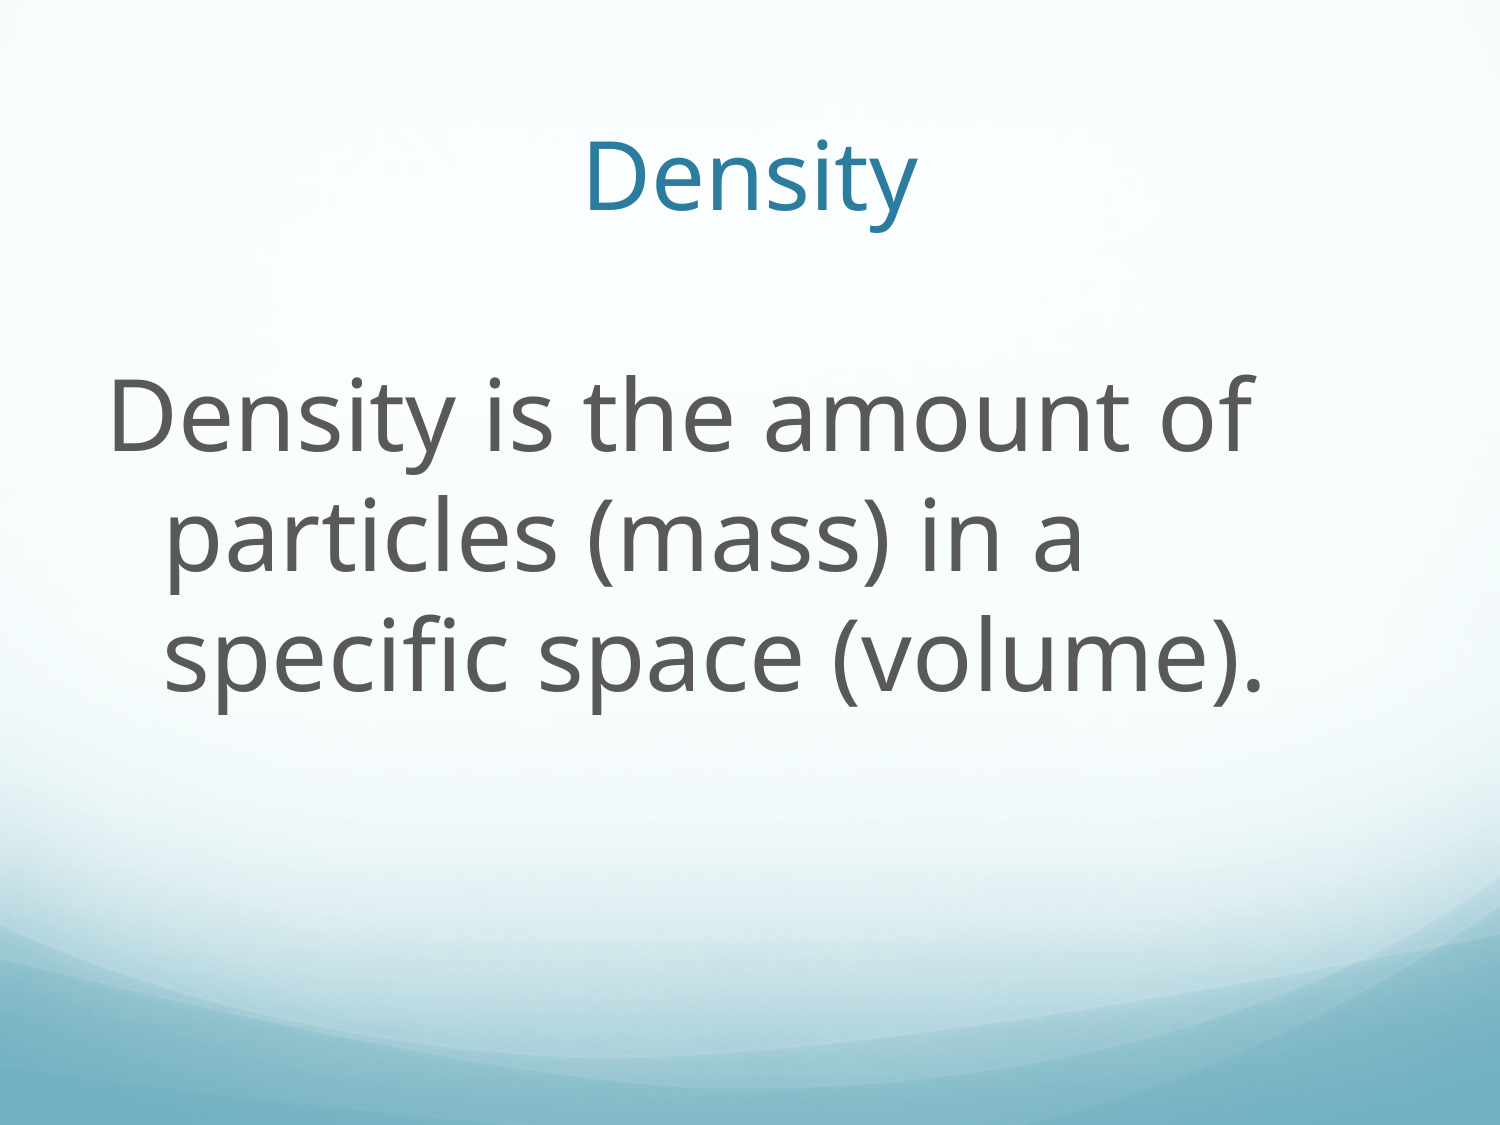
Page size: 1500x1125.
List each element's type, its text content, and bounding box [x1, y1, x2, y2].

title Density [90, 17, 1410, 237]
list Density is the amount of particles (mass) in a specific space (volume). [90, 262, 1410, 975]
